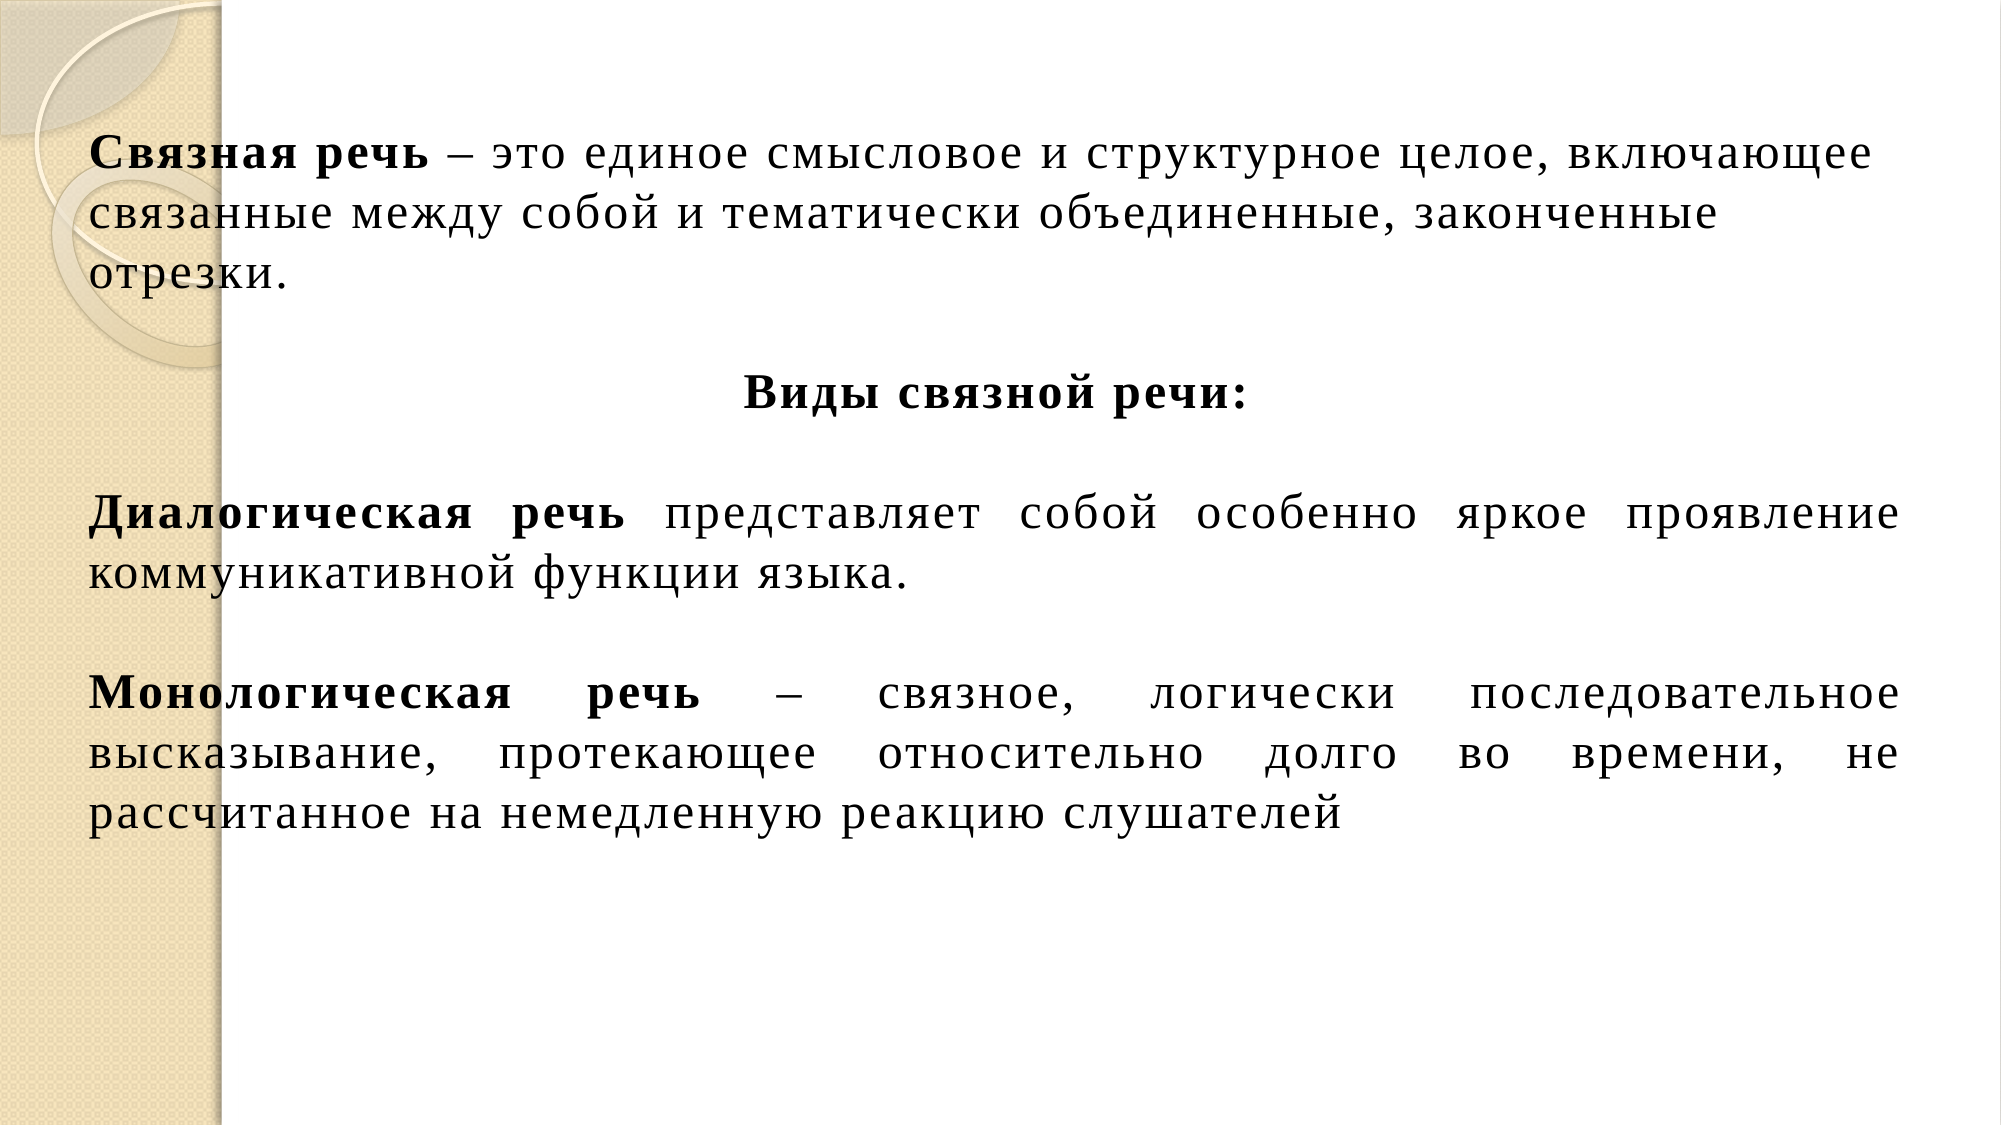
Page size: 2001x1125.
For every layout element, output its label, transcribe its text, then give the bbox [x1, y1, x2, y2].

list Связная речь – это единое смысловое и структурное целое, включающее связанные между собой и тематически объединенные, законченные отрезки. Виды связной речи: Диалогическая речь представляет собой особенно яркое проявление коммуникативной функции языка. Монологическая речь – связное, логически последовательное высказывание, протекающее относительно долго во времени, не рассчитанное на немедленную реакцию слушателей [73, 110, 1919, 1125]
